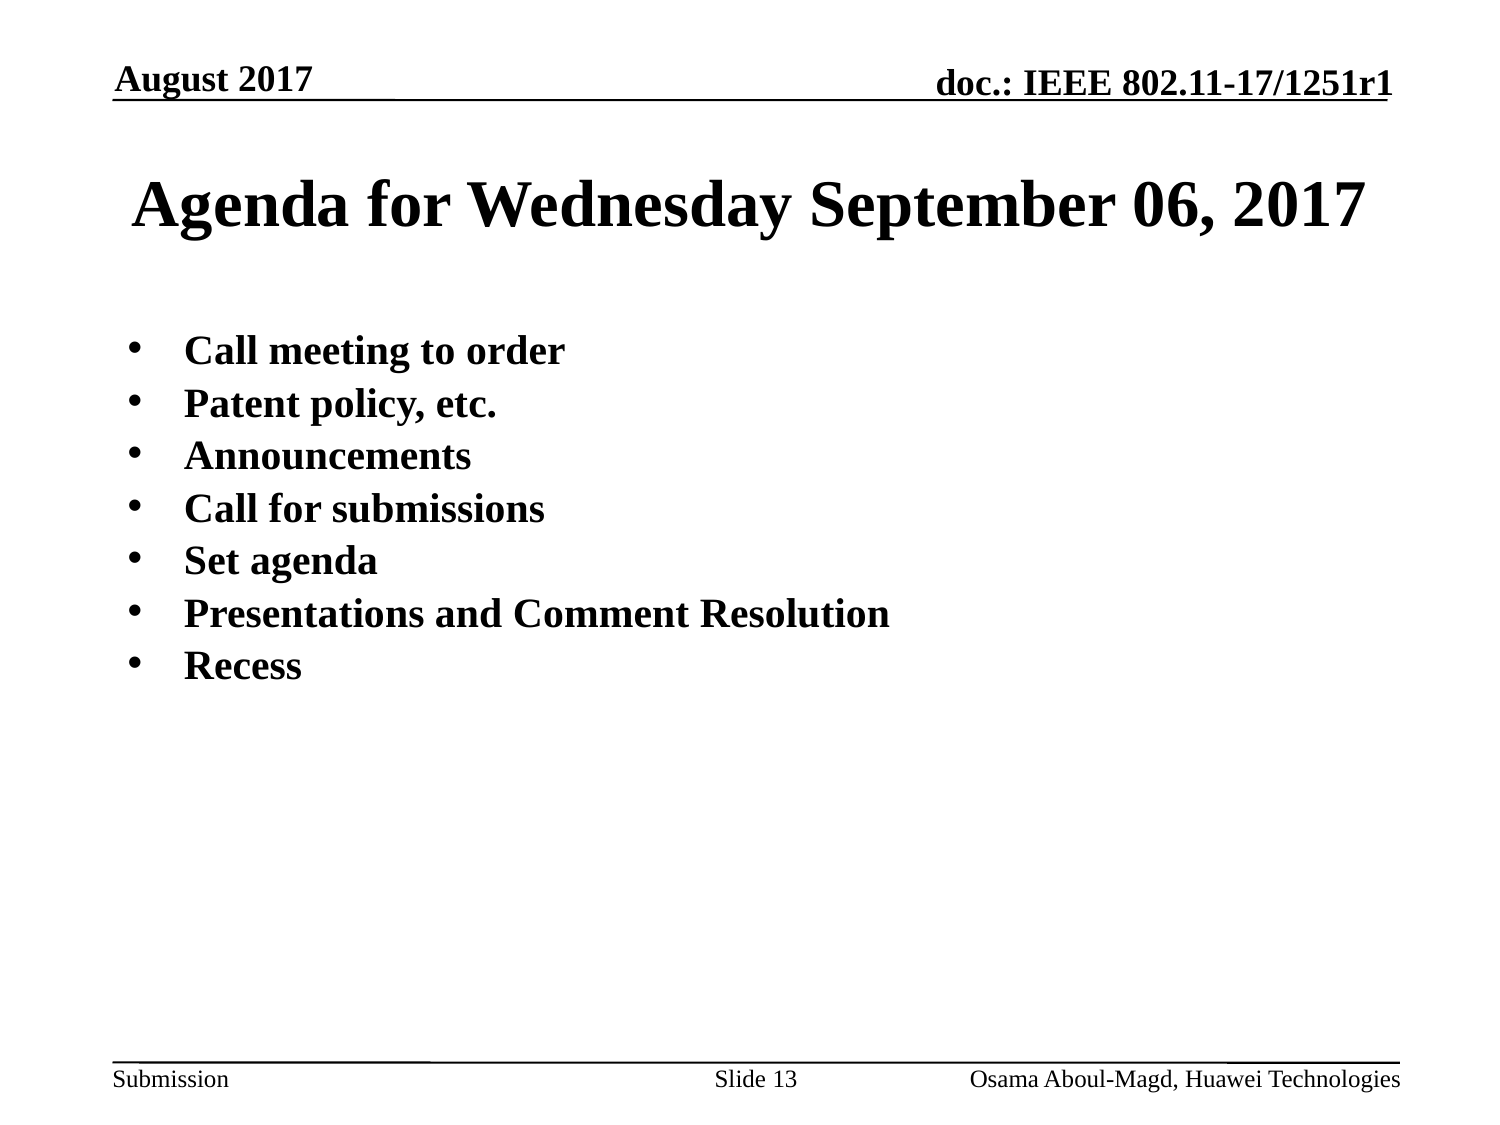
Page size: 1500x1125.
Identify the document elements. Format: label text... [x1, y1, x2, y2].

title Agenda for Wednesday September 06, 2017 [62, 112, 1438, 288]
footer Osama Aboul-Magd, Huawei Technologies [878, 1061, 1402, 1093]
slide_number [114, 54, 423, 100]
slide_number Slide 13 [712, 1061, 800, 1123]
list Call meeting to order Patent policy, etc. Announcements Call for submissions Set agenda Presentations and Comment Resolution Recess [112, 324, 1388, 1000]
